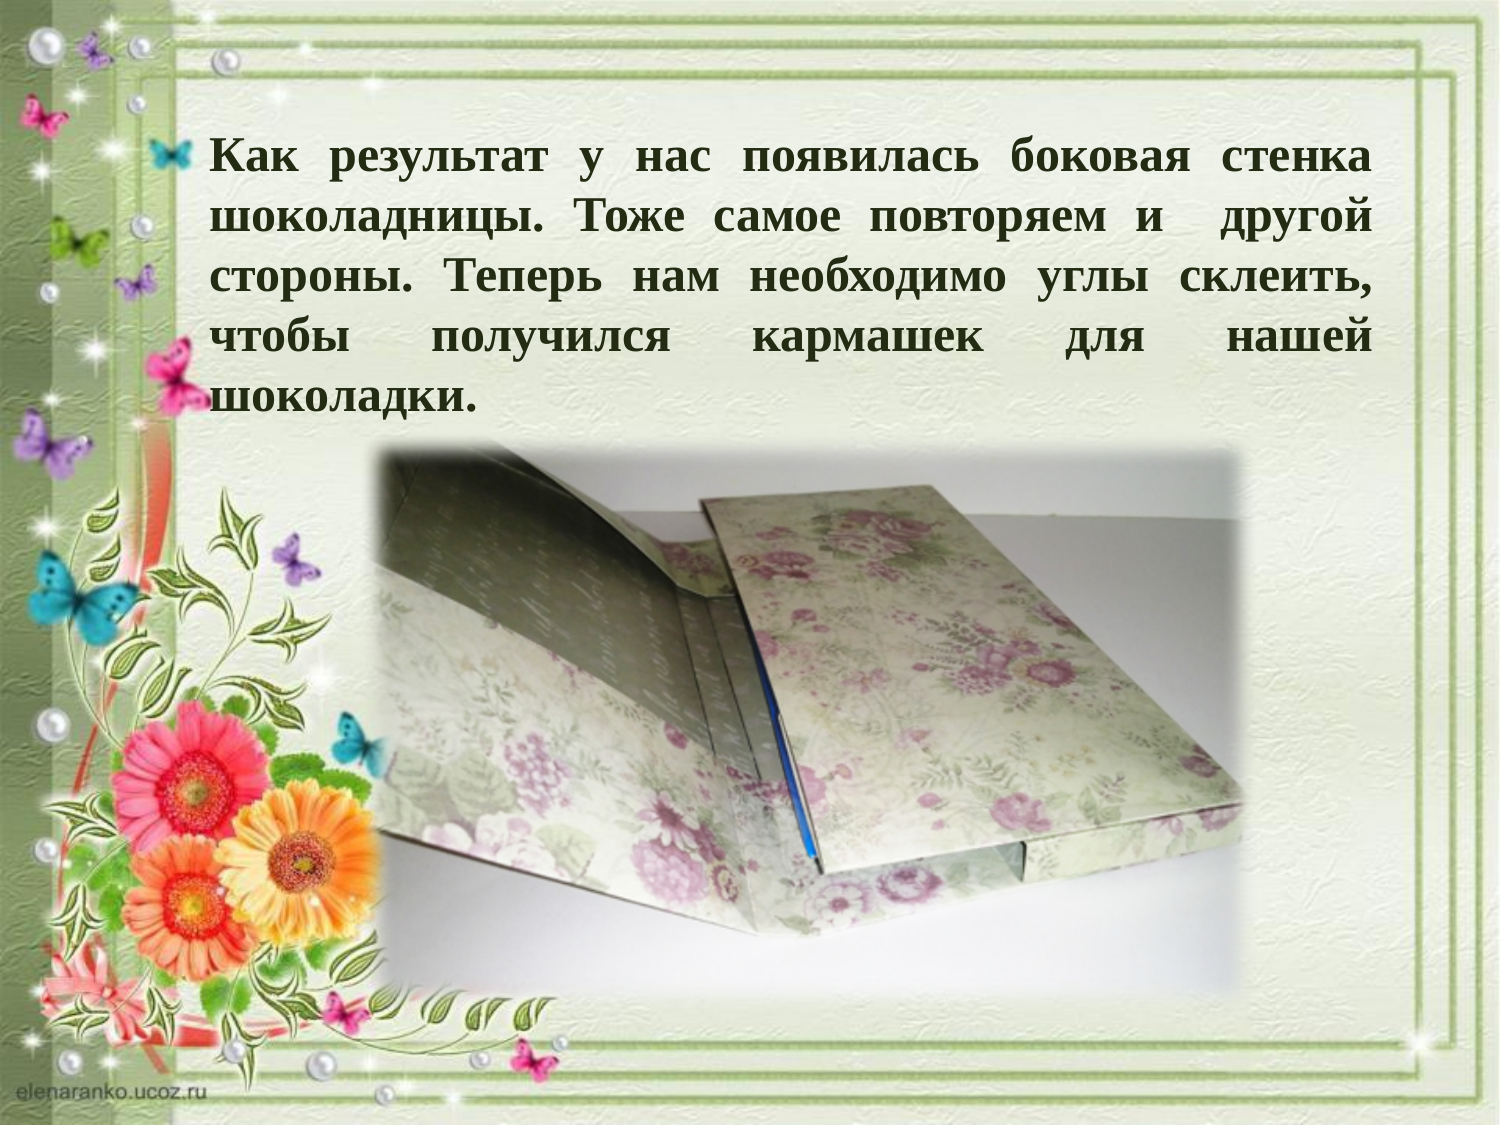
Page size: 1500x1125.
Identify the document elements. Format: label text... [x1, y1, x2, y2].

text_box Как результат у нас появилась боковая стенка шоколадницы. Тоже самое повторяем и другой стороны. Теперь нам необходимо углы склеить, чтобы получился кармашек для нашей шоколадки. [194, 113, 1388, 489]
picture [0, 0, 1500, 1125]
